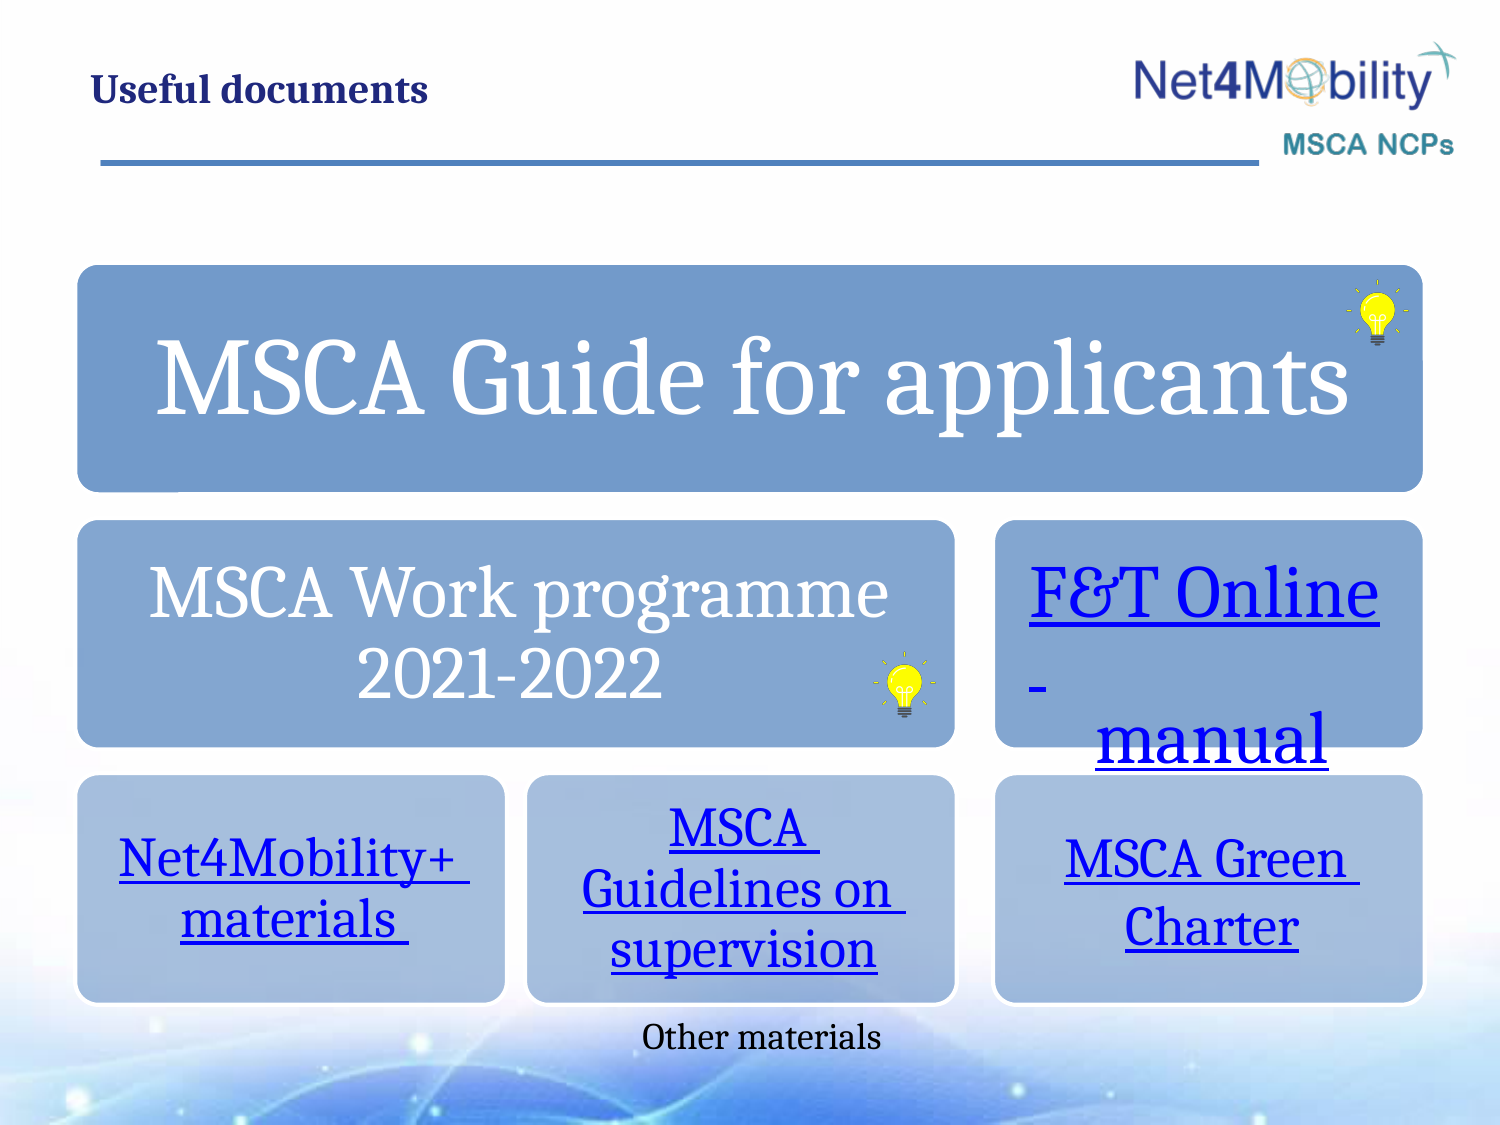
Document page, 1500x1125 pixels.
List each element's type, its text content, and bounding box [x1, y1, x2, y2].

text_box Other materials [627, 1014, 1378, 1065]
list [74, 262, 1426, 1006]
title Useful documents [75, 30, 1093, 144]
picture [0, 0, 1500, 1125]
